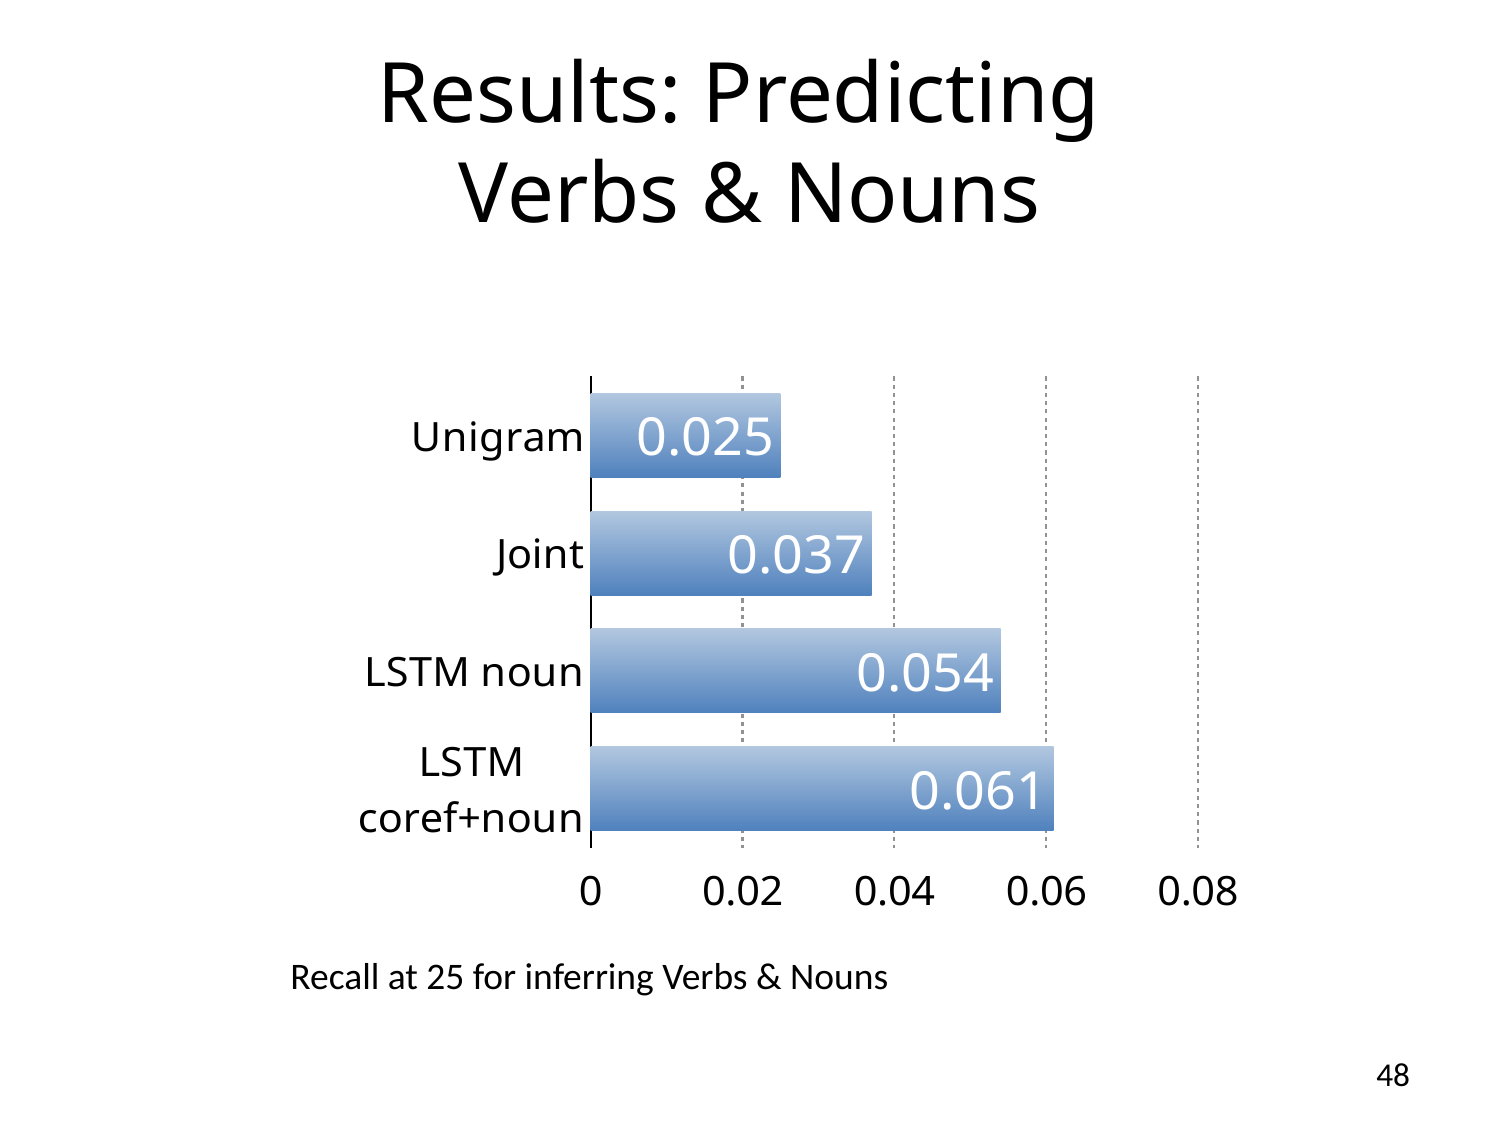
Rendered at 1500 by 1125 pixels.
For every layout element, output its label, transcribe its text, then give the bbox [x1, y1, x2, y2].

chart [278, 342, 1239, 919]
text_box Recall at 25 for inferring Verbs & Nouns [284, 945, 895, 1003]
title Results: Predicting Verbs & Nouns [75, 45, 1425, 233]
slide_number 48 [1074, 1042, 1425, 1103]
